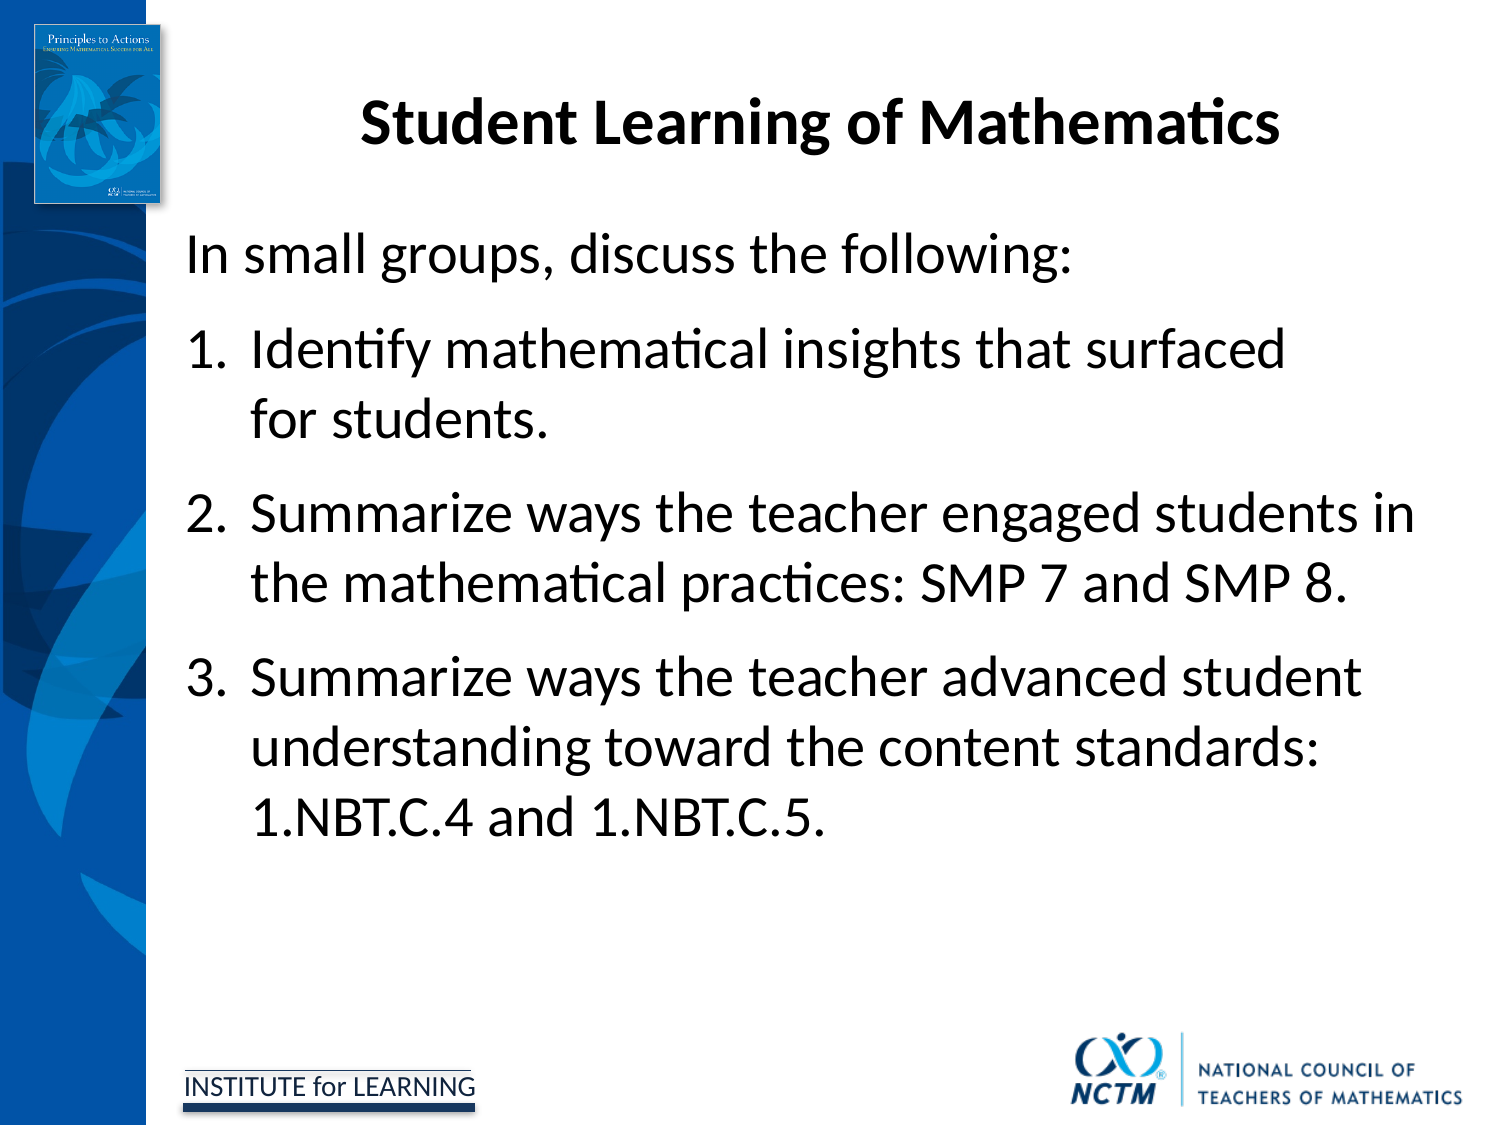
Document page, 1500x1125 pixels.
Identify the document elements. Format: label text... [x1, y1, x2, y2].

title Student Learning of Mathematics [170, 44, 1473, 192]
picture [0, 0, 146, 1125]
picture [35, 25, 160, 203]
list In small groups, discuss the following: Identify mathematical insights that surfaced for students. Summarize ways the teacher engaged students in the mathematical practices: SMP 7 and SMP 8. Summarize ways the teacher advanced student understanding toward the content standards: 1.NBT.C.4 and 1.NBT.C.5. [170, 208, 1488, 1005]
